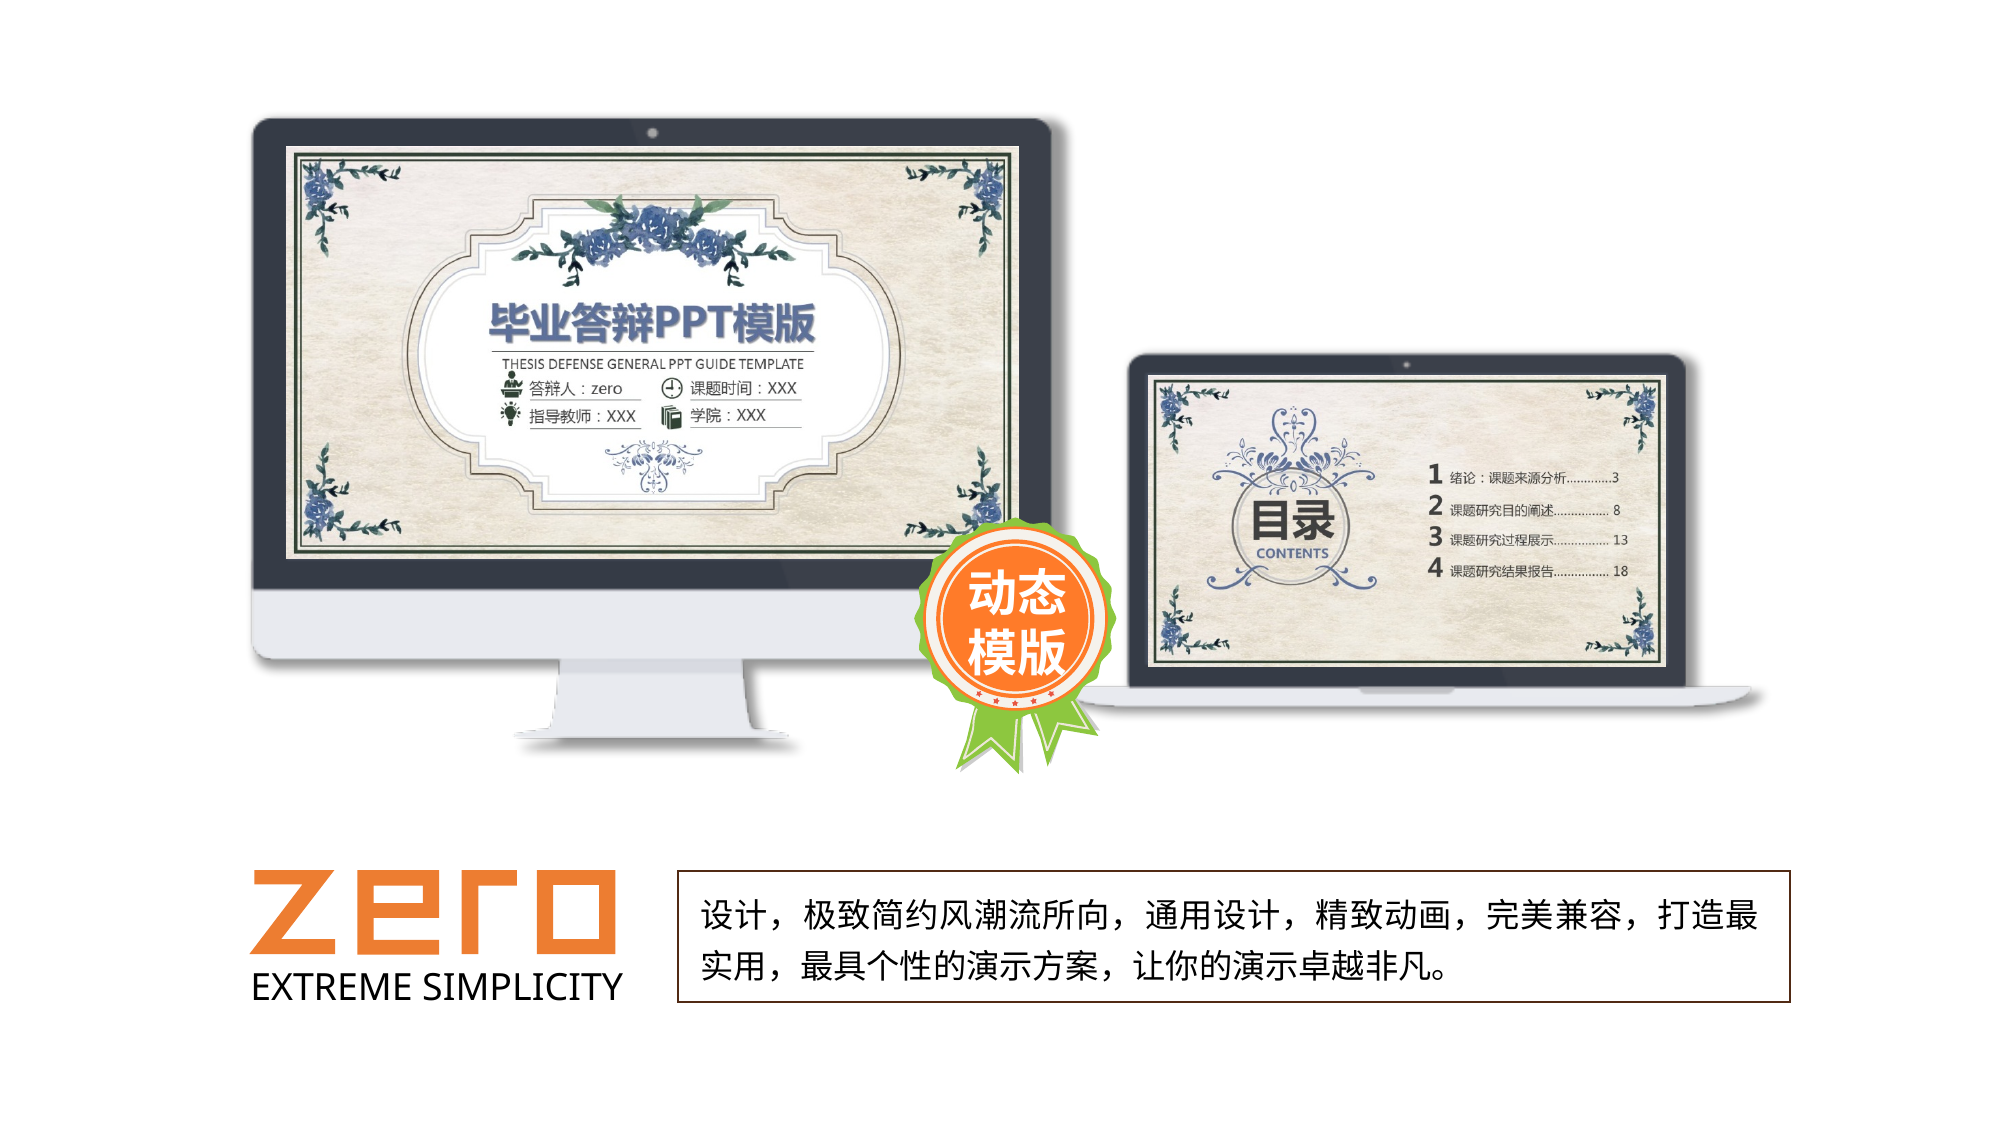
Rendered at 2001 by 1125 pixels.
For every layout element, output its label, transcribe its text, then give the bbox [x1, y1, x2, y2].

text_box [536, 869, 617, 955]
text_box [677, 870, 1791, 1003]
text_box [218, 103, 1782, 760]
text_box EXTREME SIMPLICITY [235, 955, 639, 1016]
text_box [356, 869, 440, 956]
text_box [247, 869, 337, 956]
picture [1148, 375, 1666, 667]
text_box [461, 869, 518, 955]
picture [286, 146, 1019, 559]
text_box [914, 517, 1117, 775]
